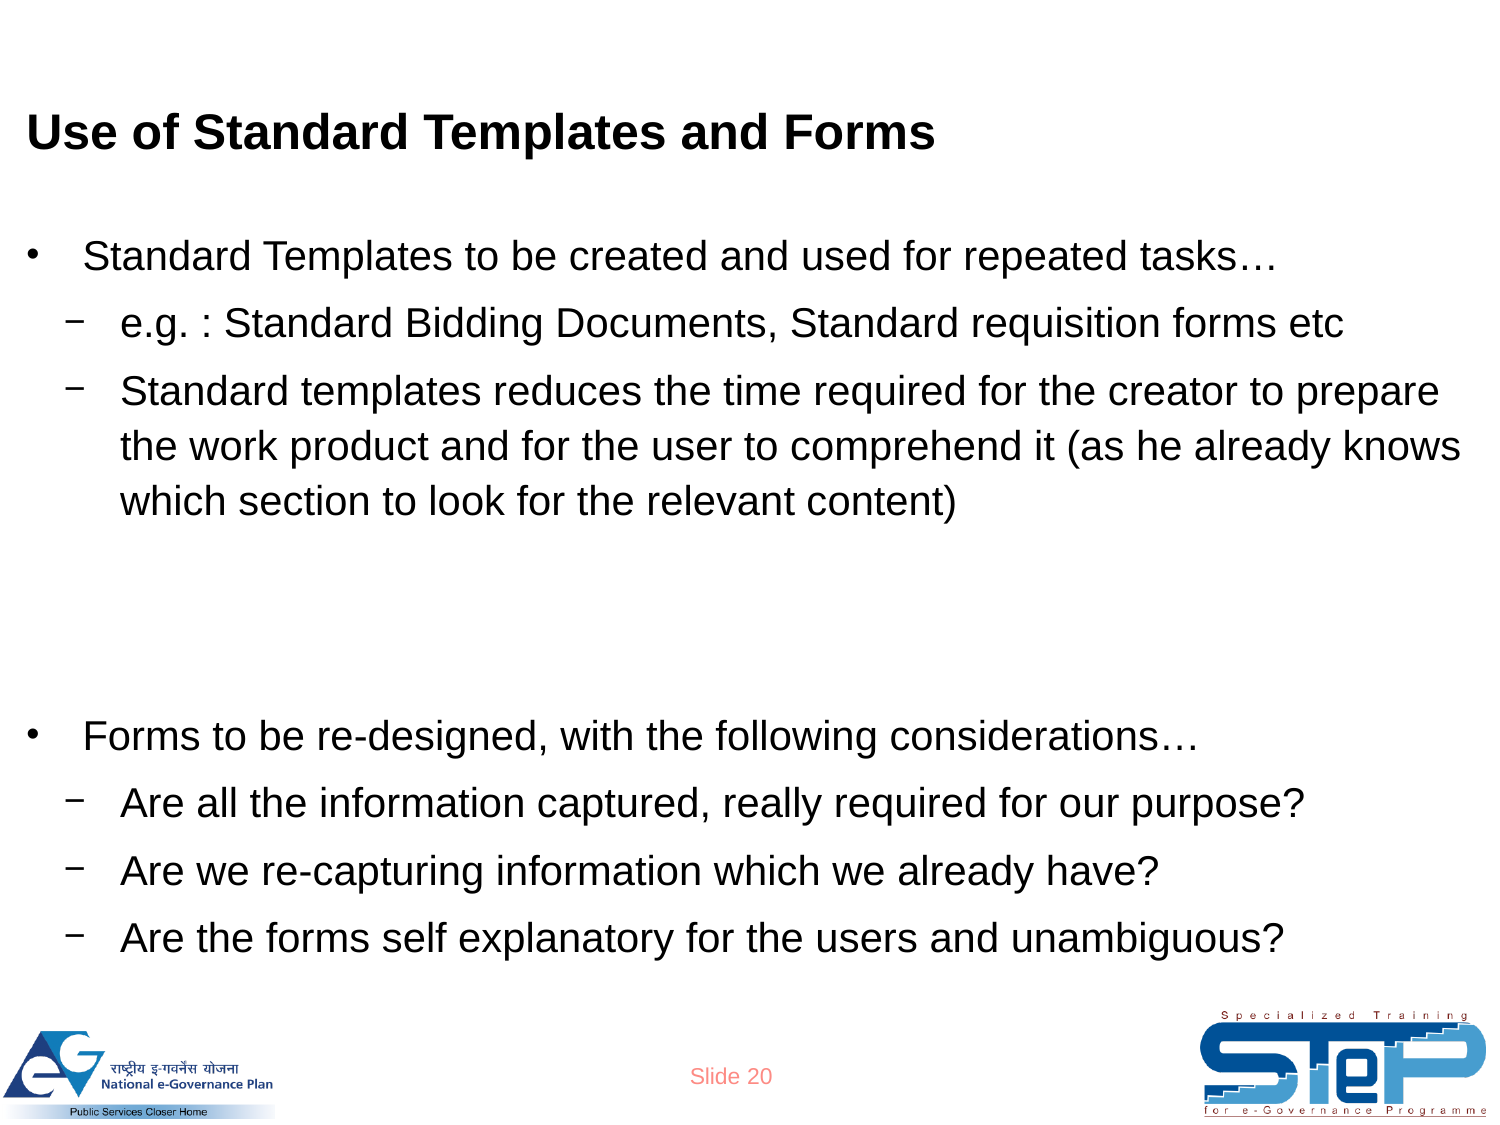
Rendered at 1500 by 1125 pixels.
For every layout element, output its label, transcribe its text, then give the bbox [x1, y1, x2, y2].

title Use of Standard Templates and Forms [26, 99, 1472, 223]
picture [2, 1031, 275, 1119]
picture [1200, 1011, 1486, 1117]
list Standard Templates to be created and used for repeated tasks… e.g. : Standard Bidding Documents, Standard requisition forms etc Standard templates reduces the time required for the creator to prepare the work product and for the user to comprehend it (as he already knows which section to look for the relevant content) Forms to be re-designed, with the following considerations… Are all the information captured, really required for our purpose? Are we re-capturing information which we already have? Are the forms self explanatory for the users and unambiguous? [26, 223, 1474, 1037]
